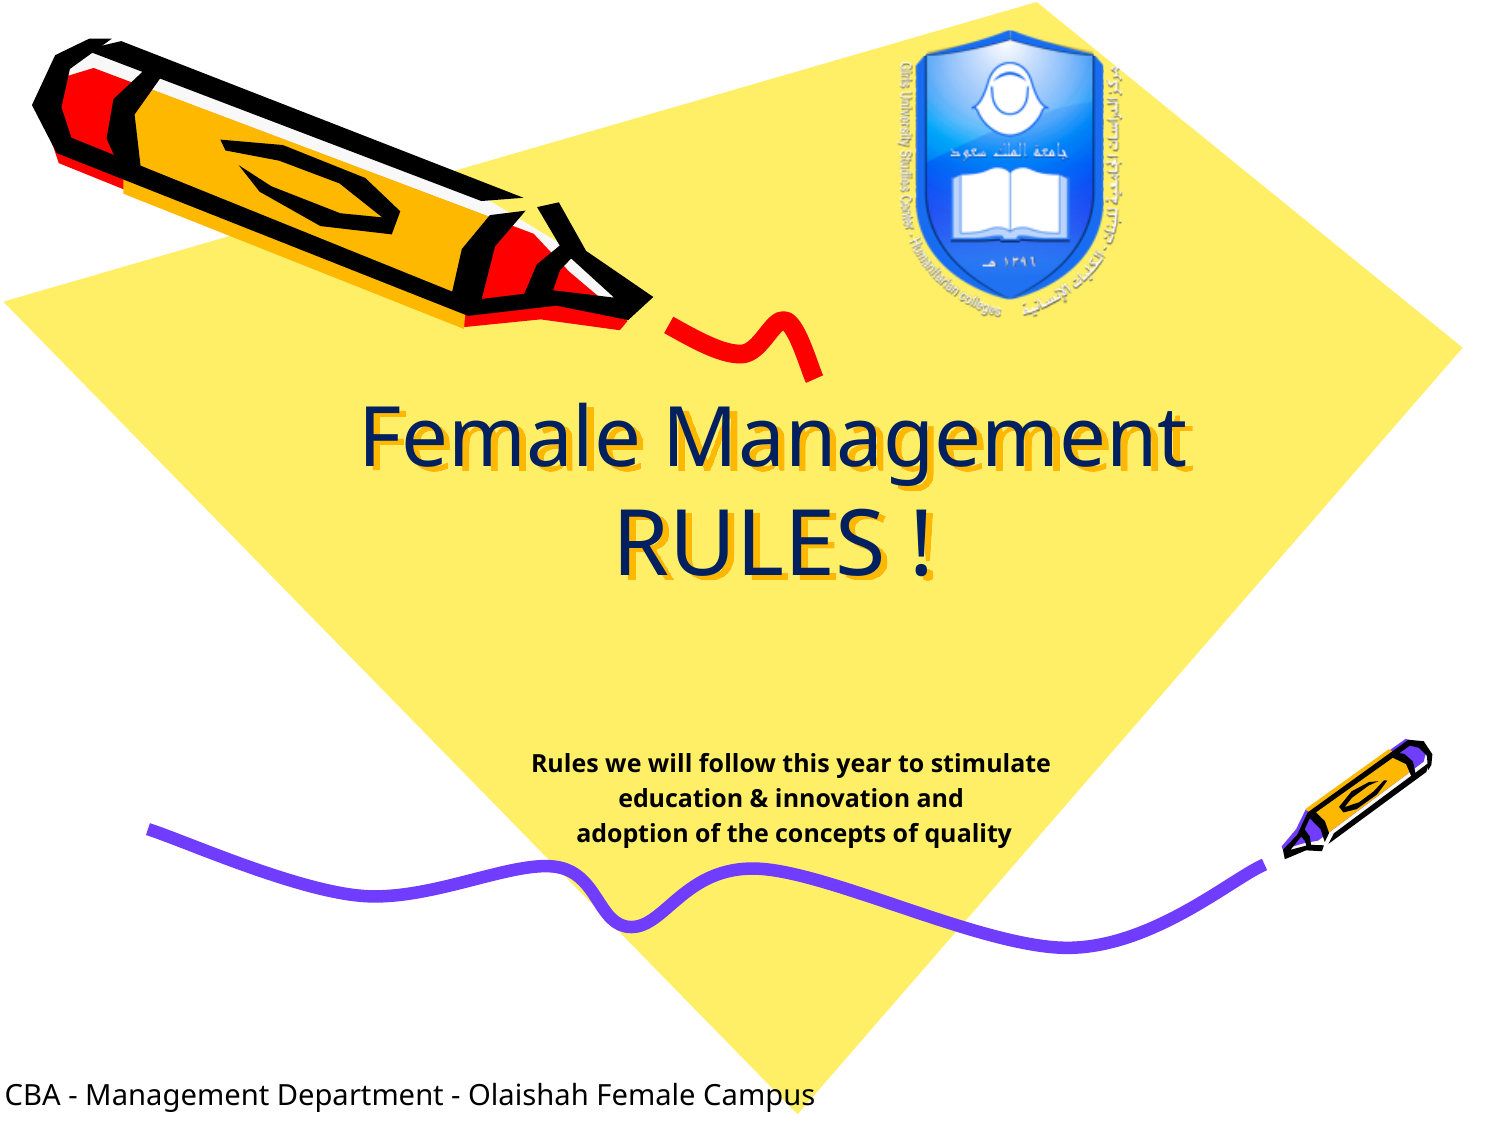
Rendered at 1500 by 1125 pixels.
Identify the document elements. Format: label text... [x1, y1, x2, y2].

subtitle Rules we will follow this year to stimulate education & innovation and adoption of the concepts of quality [299, 739, 1290, 851]
picture [870, 24, 1151, 321]
text_box CBA - Management Department - Olaishah Female Campus [0, 1069, 831, 1119]
title Female Management RULES ! [241, 315, 1305, 602]
